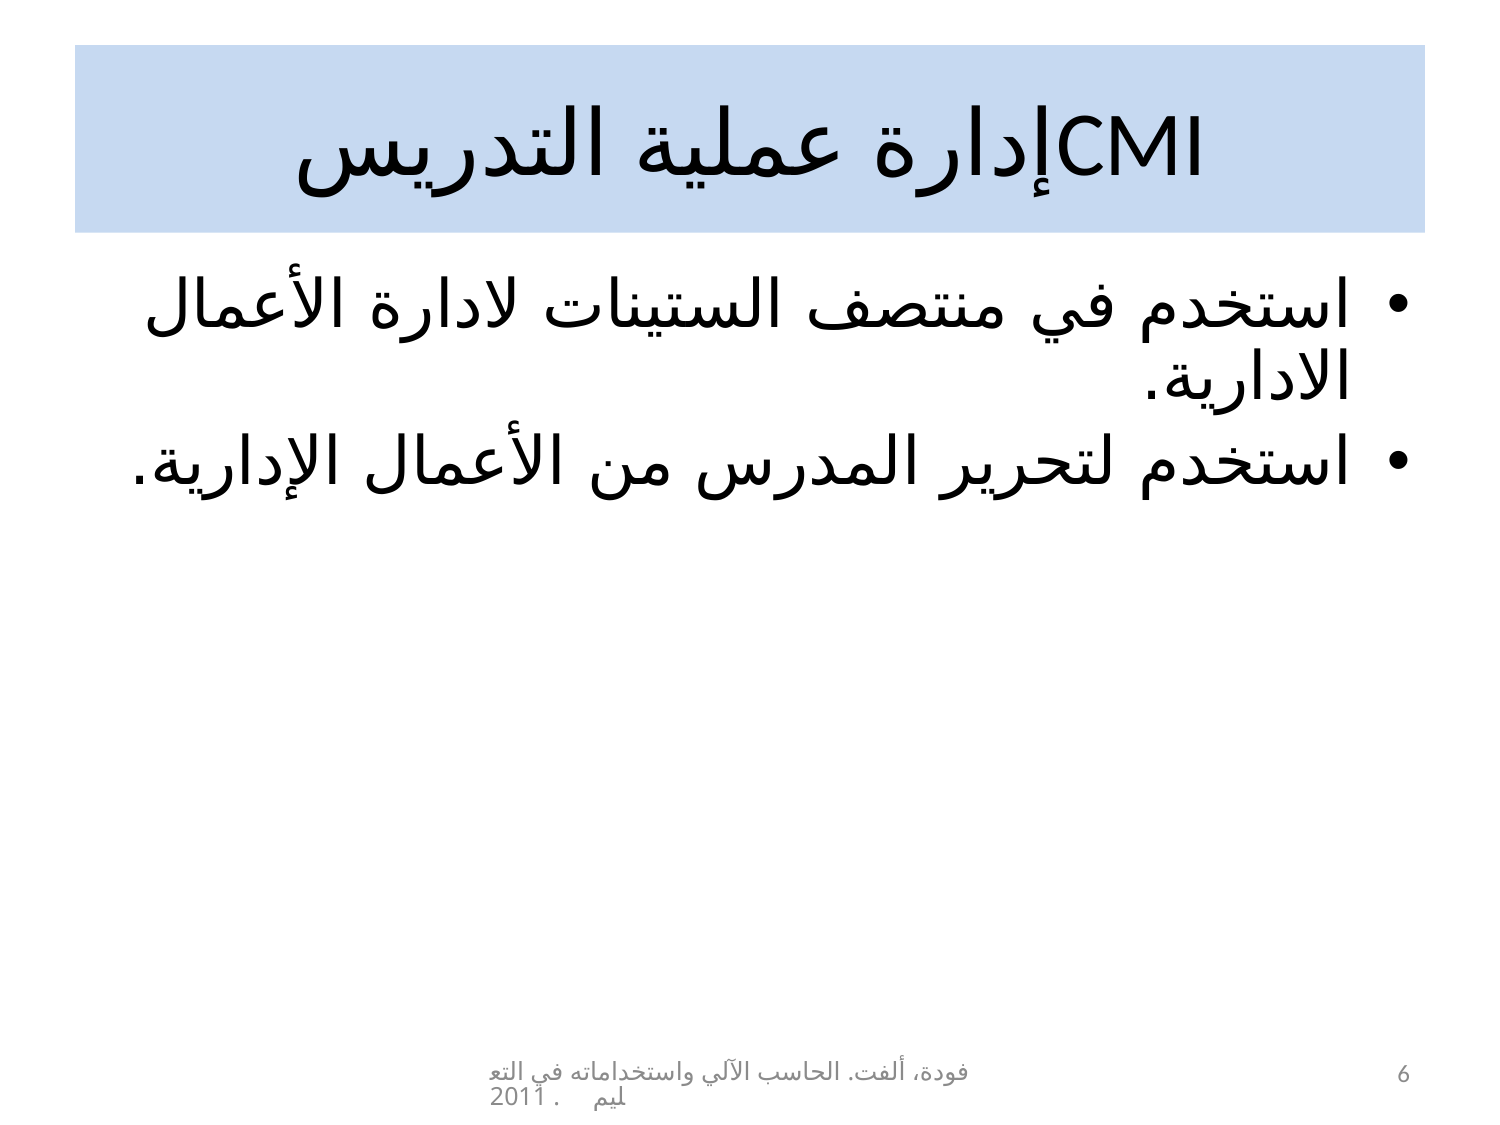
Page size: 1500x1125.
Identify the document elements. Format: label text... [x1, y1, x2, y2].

list استخدم في منتصف الستينات لادارة الأعمال الادارية. استخدم لتحرير المدرس من الأعمال الإدارية. [75, 262, 1425, 1005]
footer فودة، ألفت. الحاسب الآلي واستخداماته في التعليم. 2011 [474, 1042, 988, 1103]
slide_number 6 [1074, 1042, 1425, 1103]
title إدارة عملية التدريسCMI [75, 45, 1425, 233]
